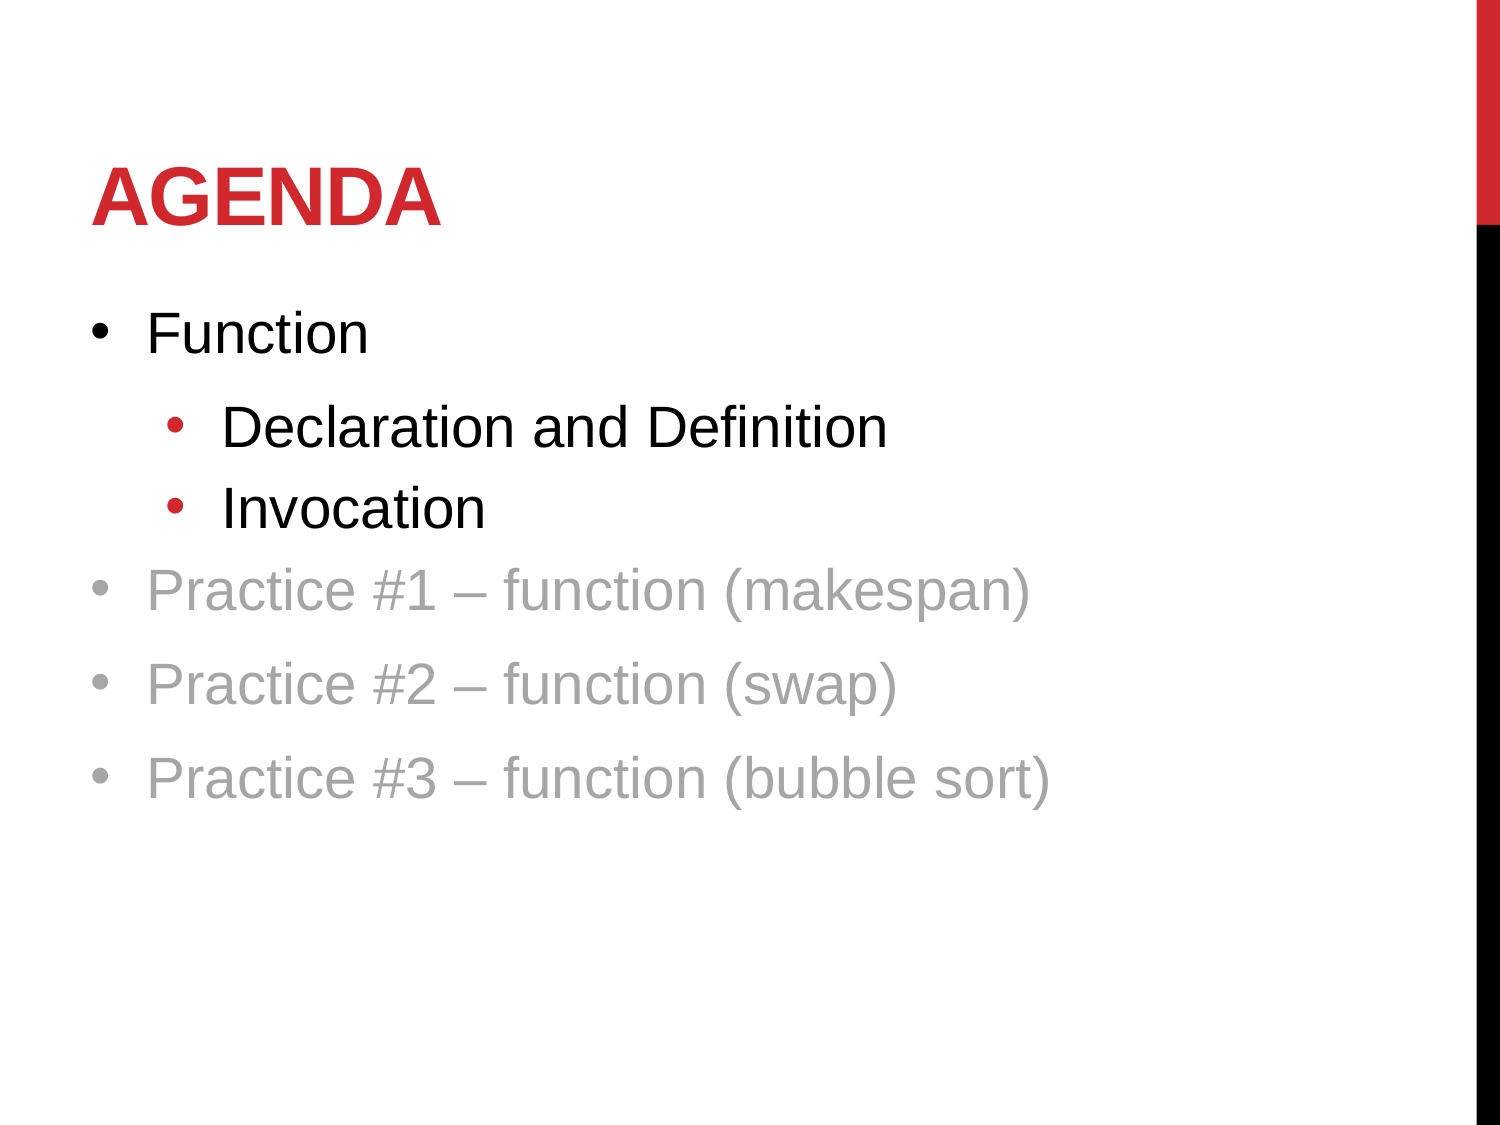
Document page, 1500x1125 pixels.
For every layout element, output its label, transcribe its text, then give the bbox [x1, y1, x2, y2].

list Function Declaration and Definition Invocation Practice #1 – function (makespan) Practice #2 – function (swap) Practice #3 – function (bubble sort) [75, 287, 1325, 1005]
title Agenda [75, 25, 1025, 250]
